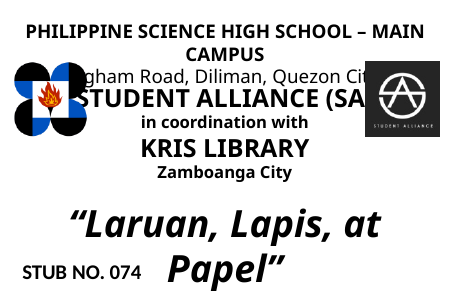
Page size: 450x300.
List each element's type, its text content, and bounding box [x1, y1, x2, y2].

text_box PHILIPPINE SCIENCE HIGH SCHOOL – MAIN CAMPUS Agham Road, Diliman, Quezon City [0, 12, 450, 74]
text_box STUDENT ALLIANCE (SA) in coordination with KRIS LIBRARY Zamboanga City [0, 74, 450, 190]
text_box “Laruan, Lapis, at Papel” [0, 192, 450, 298]
picture [364, 60, 441, 137]
text_box STUB NO. 074 [7, 251, 213, 292]
picture [12, 60, 88, 137]
